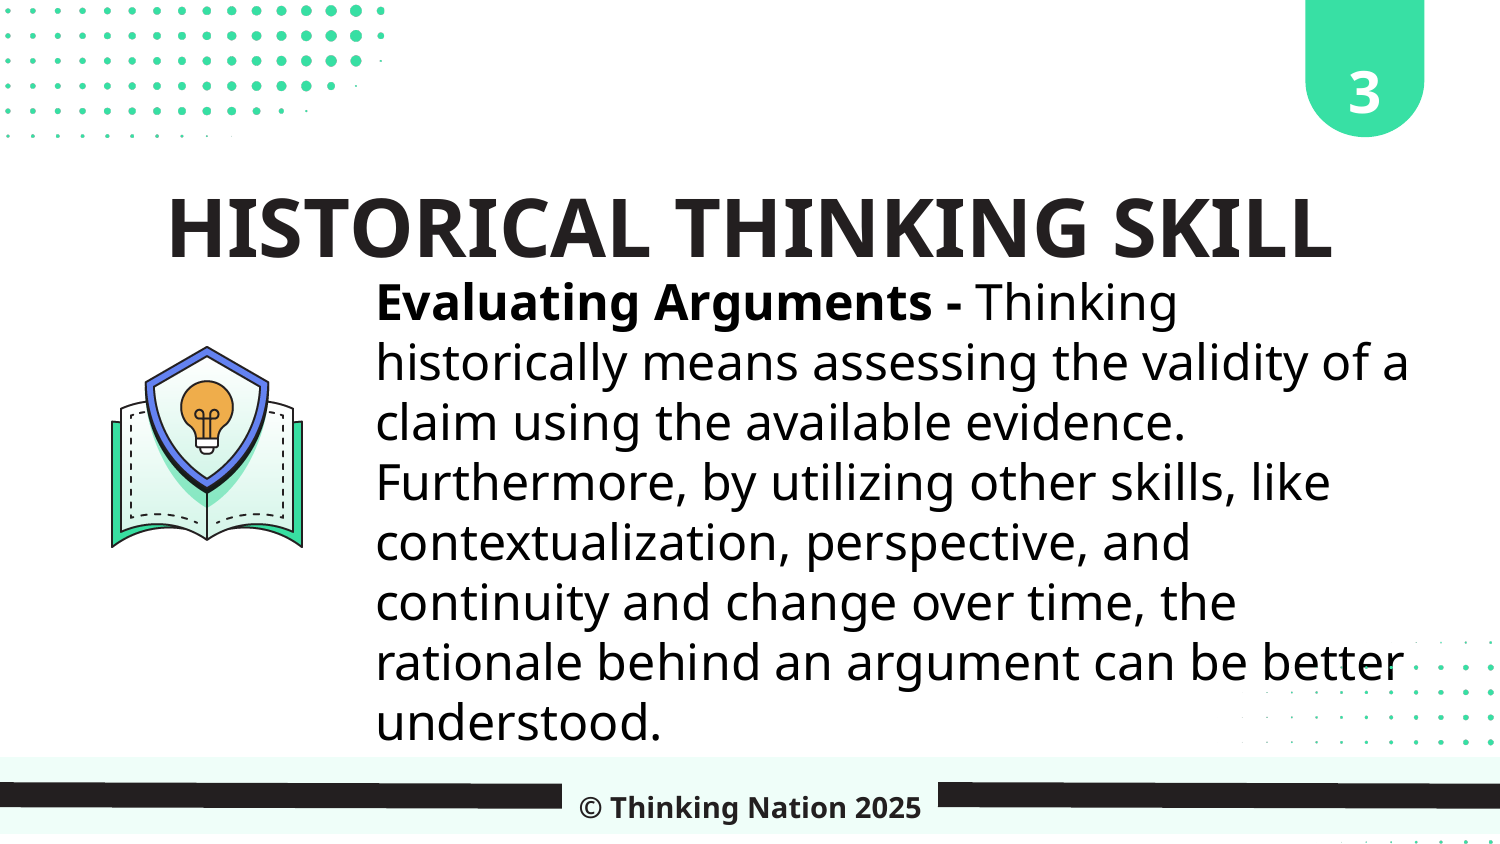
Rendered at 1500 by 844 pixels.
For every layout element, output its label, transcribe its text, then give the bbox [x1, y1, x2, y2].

text_box HISTORICAL THINKING SKILL [59, 137, 1441, 274]
text_box [1217, 640, 1500, 755]
text_box Evaluating Arguments - Thinking historically means assessing the validity of a claim using the available evidence. Furthermore, by utilizing other skills, like contextualization, perspective, and continuity and change over time, the rationale behind an argument can be better understood. [375, 274, 1421, 751]
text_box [0, 756, 1500, 835]
picture [82, 322, 332, 572]
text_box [1300, 0, 1430, 138]
text_box [0, 0, 385, 138]
